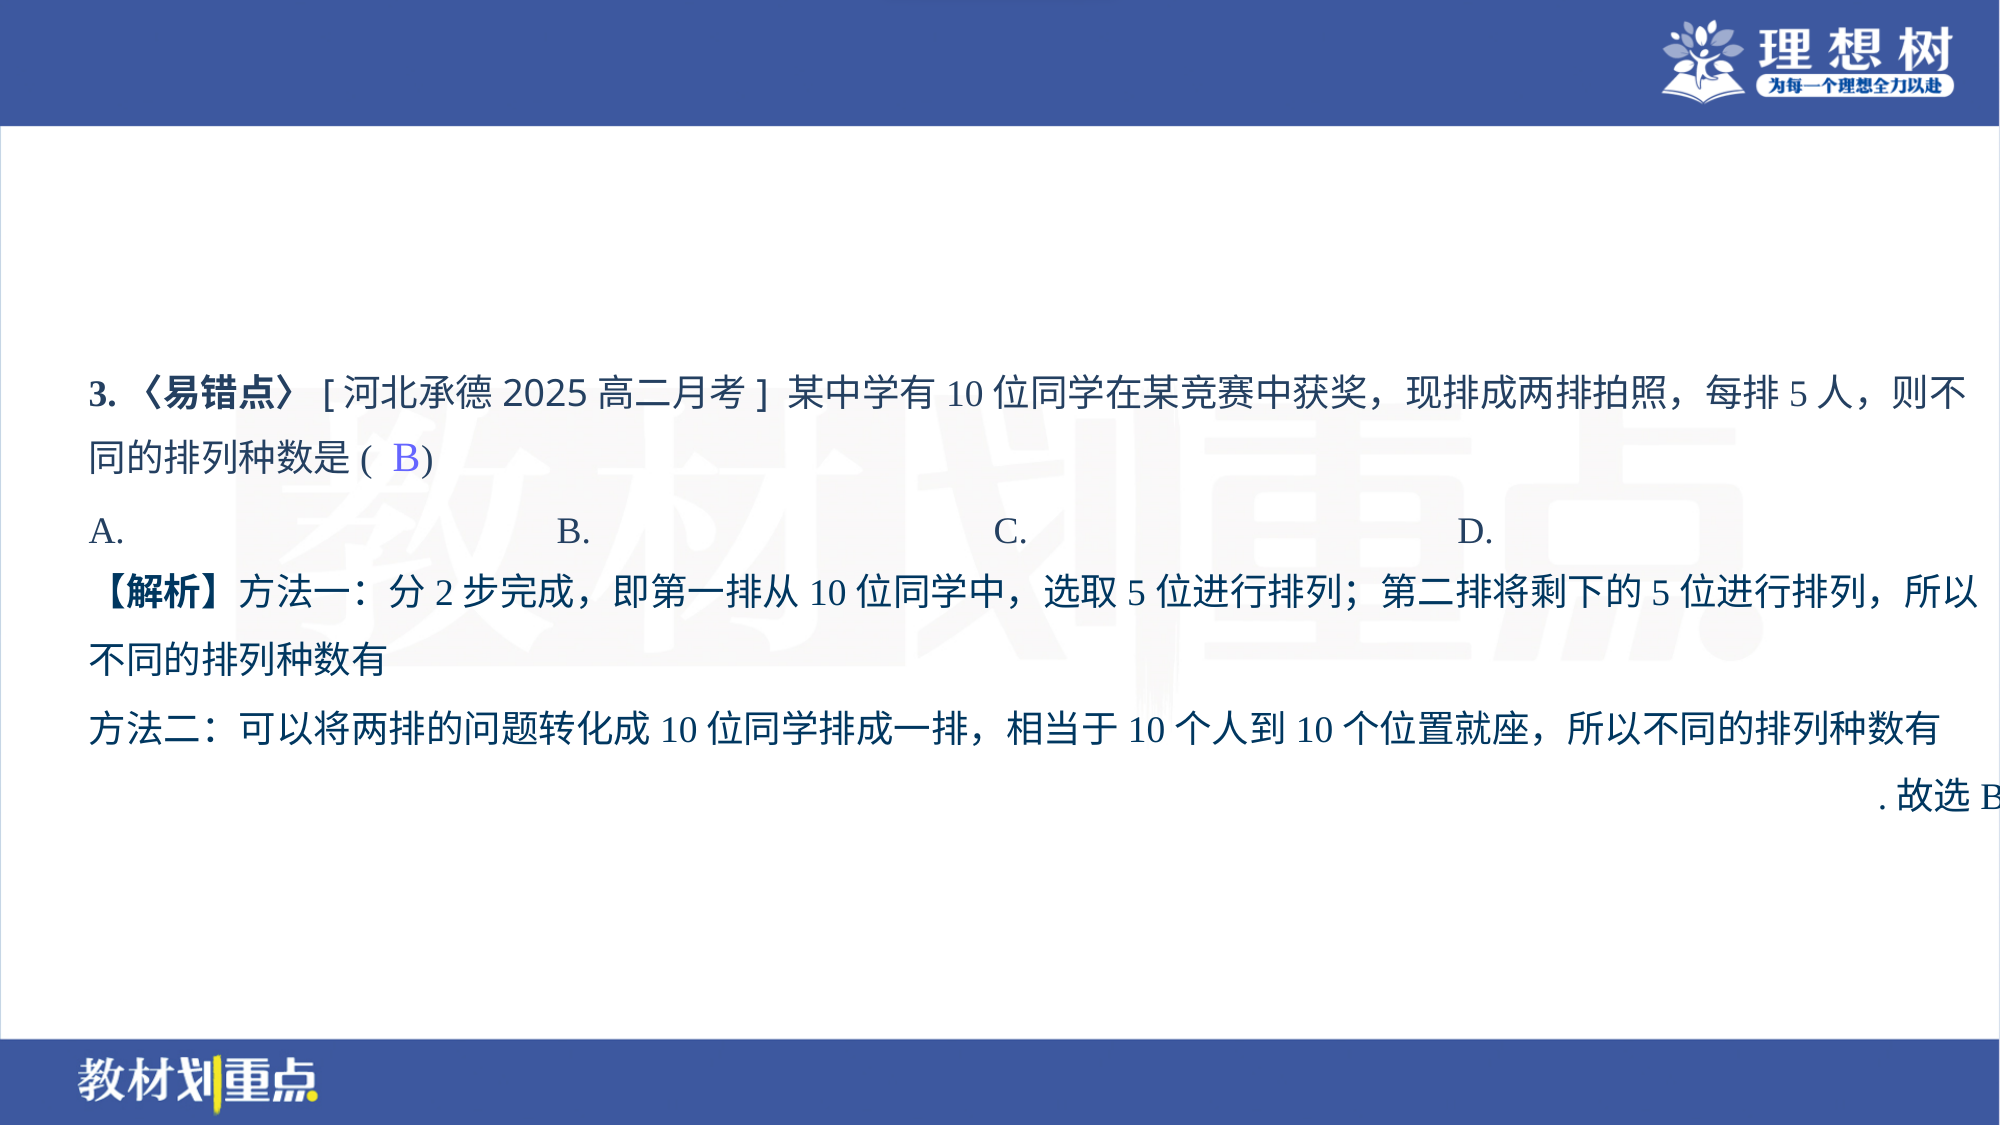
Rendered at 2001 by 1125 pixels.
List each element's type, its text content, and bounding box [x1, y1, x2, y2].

text_box 3.〈易错点〉[河北承德2025高二月考] 某中学有10位同学在某竞赛中获奖，现排成两排拍照，每排5人，则不 同的排列种数是( ) [88, 345, 1911, 472]
picture [1988, 797, 1999, 807]
picture [1988, 786, 1998, 795]
picture [0, 0, 2000, 1125]
text_box B [377, 427, 436, 478]
